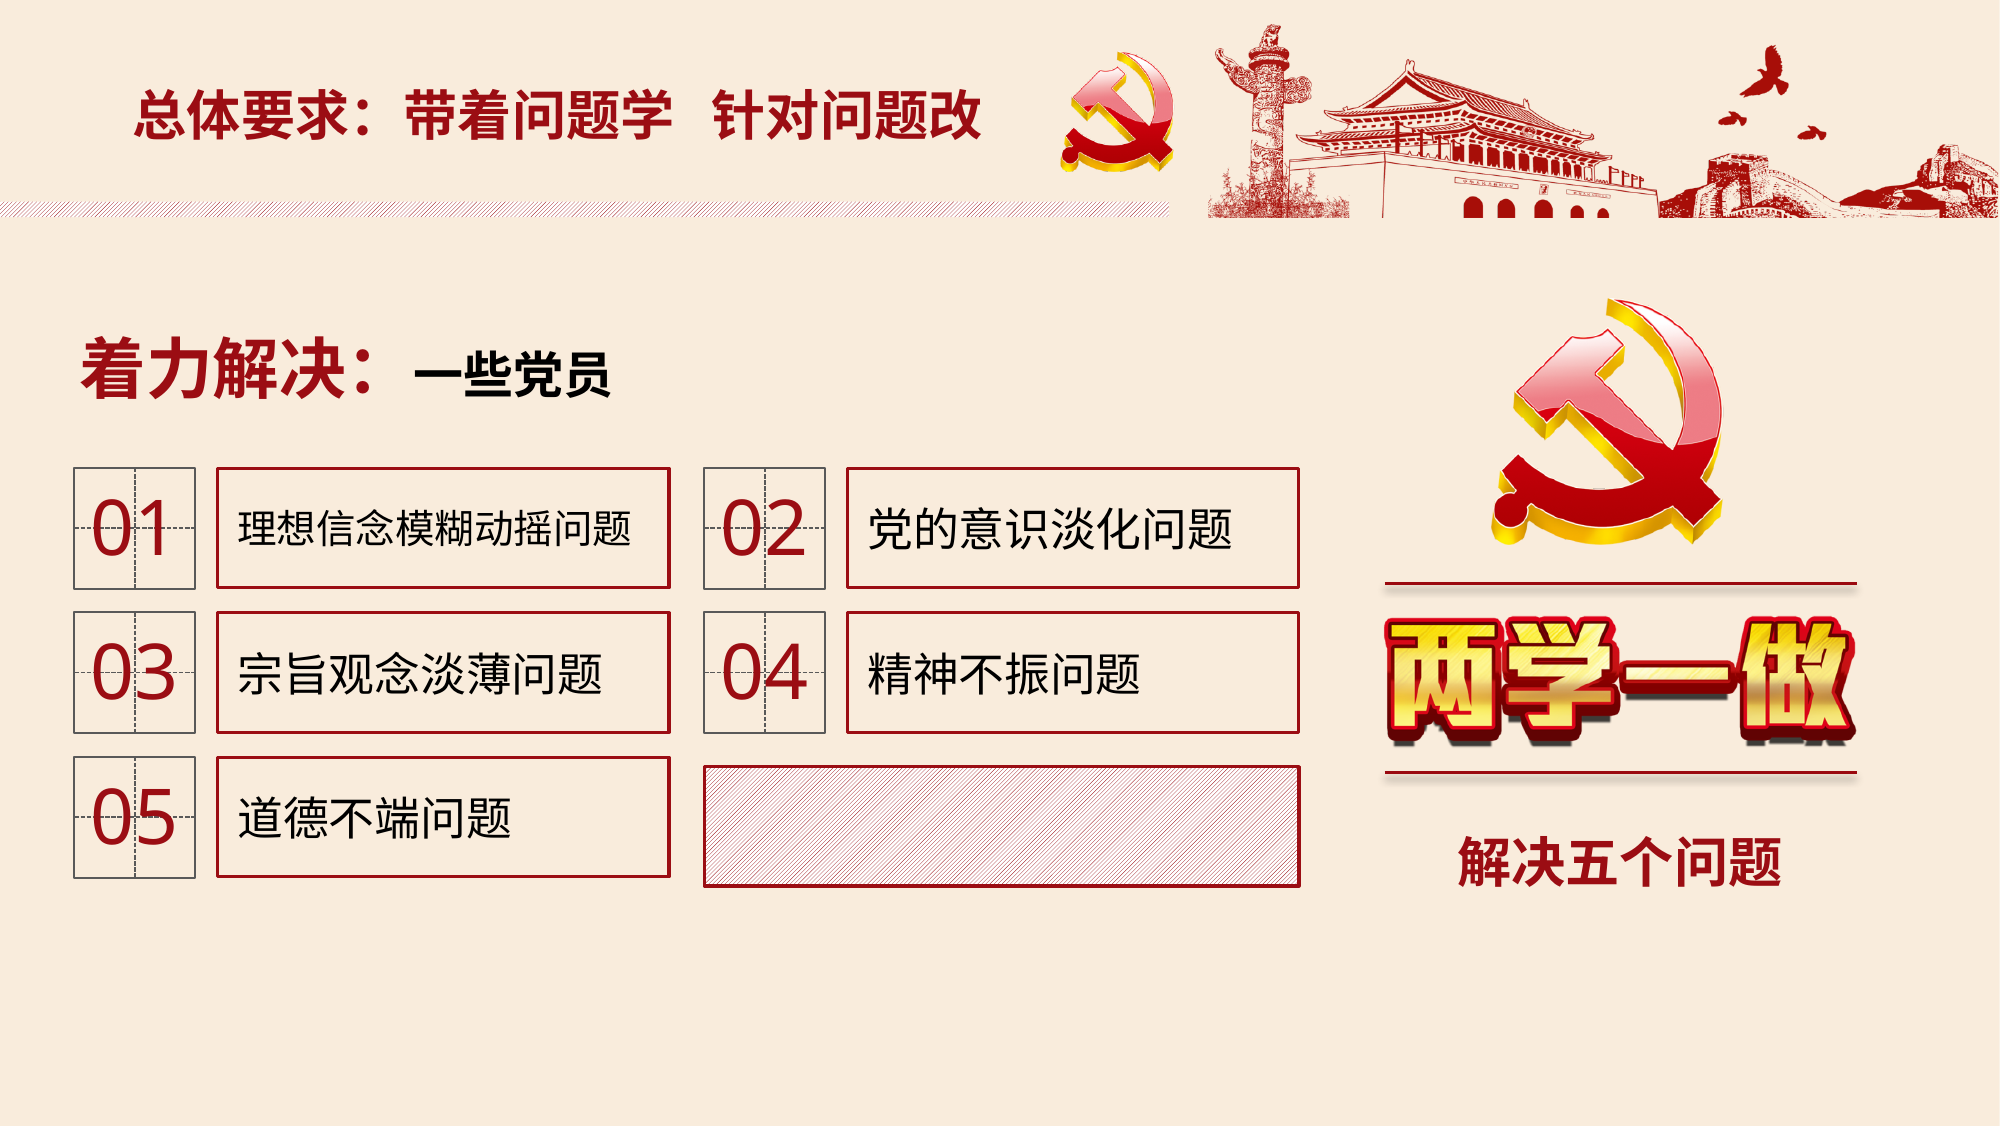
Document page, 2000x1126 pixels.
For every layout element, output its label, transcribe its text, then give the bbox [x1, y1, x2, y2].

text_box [1347, 583, 1883, 776]
list 总体要求：带着问题学 针对问题改 [117, 74, 1074, 169]
picture [0, 0, 2000, 1126]
text_box 解决五个问题 [1381, 786, 1860, 904]
text_box 党的意识淡化问题 [845, 466, 1301, 590]
text_box 精神不振问题 [845, 611, 1301, 734]
text_box [702, 764, 1301, 888]
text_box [60, 756, 210, 878]
text_box 着力解决：一些党员 [57, 313, 829, 421]
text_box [60, 467, 210, 589]
text_box 宗旨观念淡薄问题 [215, 611, 671, 734]
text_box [689, 611, 840, 734]
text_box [689, 467, 840, 589]
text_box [60, 611, 210, 734]
text_box 道德不端问题 [215, 755, 671, 879]
text_box 理想信念模糊动摇问题 [215, 466, 671, 590]
